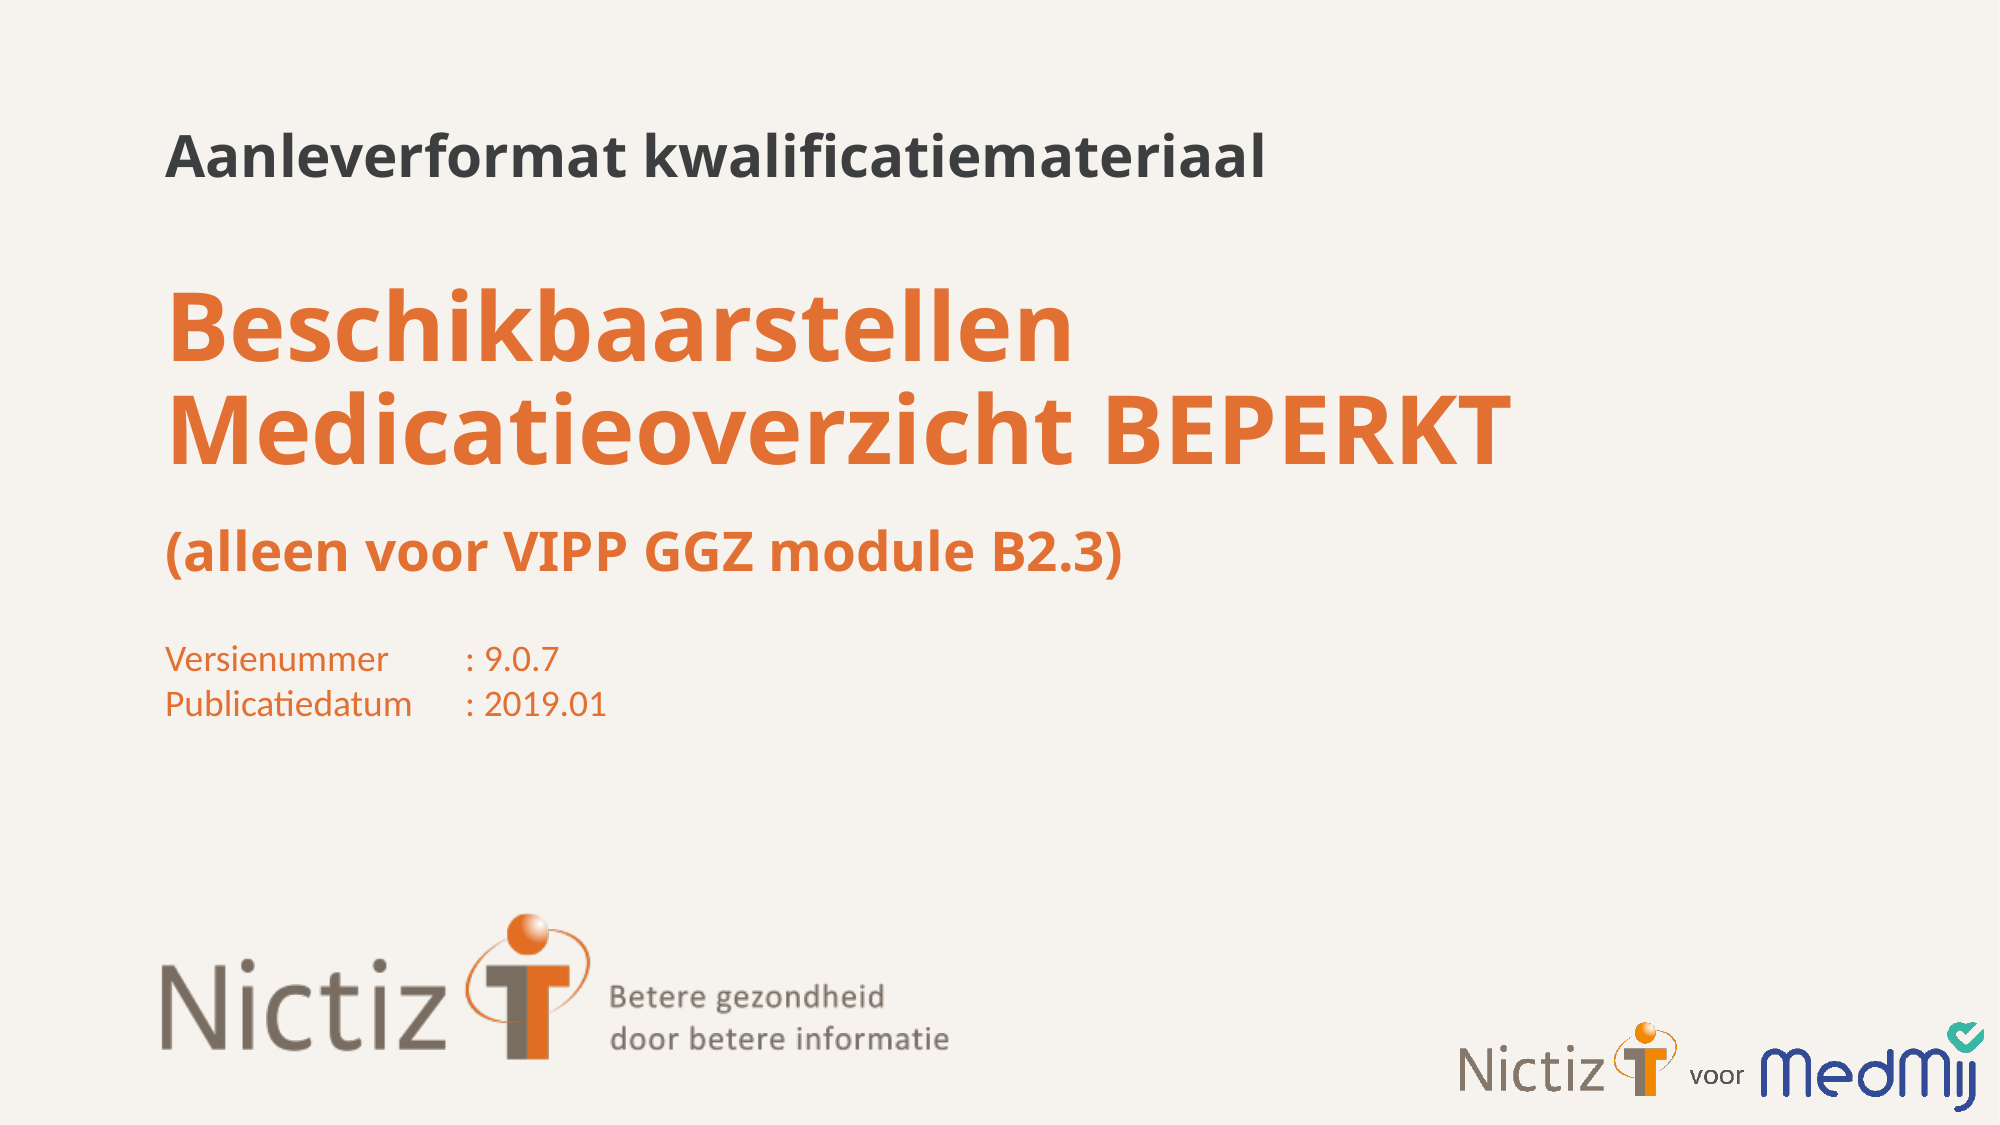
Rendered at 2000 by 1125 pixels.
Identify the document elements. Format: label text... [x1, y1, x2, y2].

text_box Versienummer : 9.0.7 Publicatiedatum : 2019.01 [150, 626, 782, 732]
picture [150, 897, 961, 1075]
picture [1457, 1019, 1988, 1113]
title Beschikbaarstellen Medicatieoverzicht BEPERKT (alleen voor VIPP GGZ module B2.3) [150, 271, 1926, 592]
subtitle Aanleverformat kwalificatiemateriaal [150, 94, 1699, 236]
